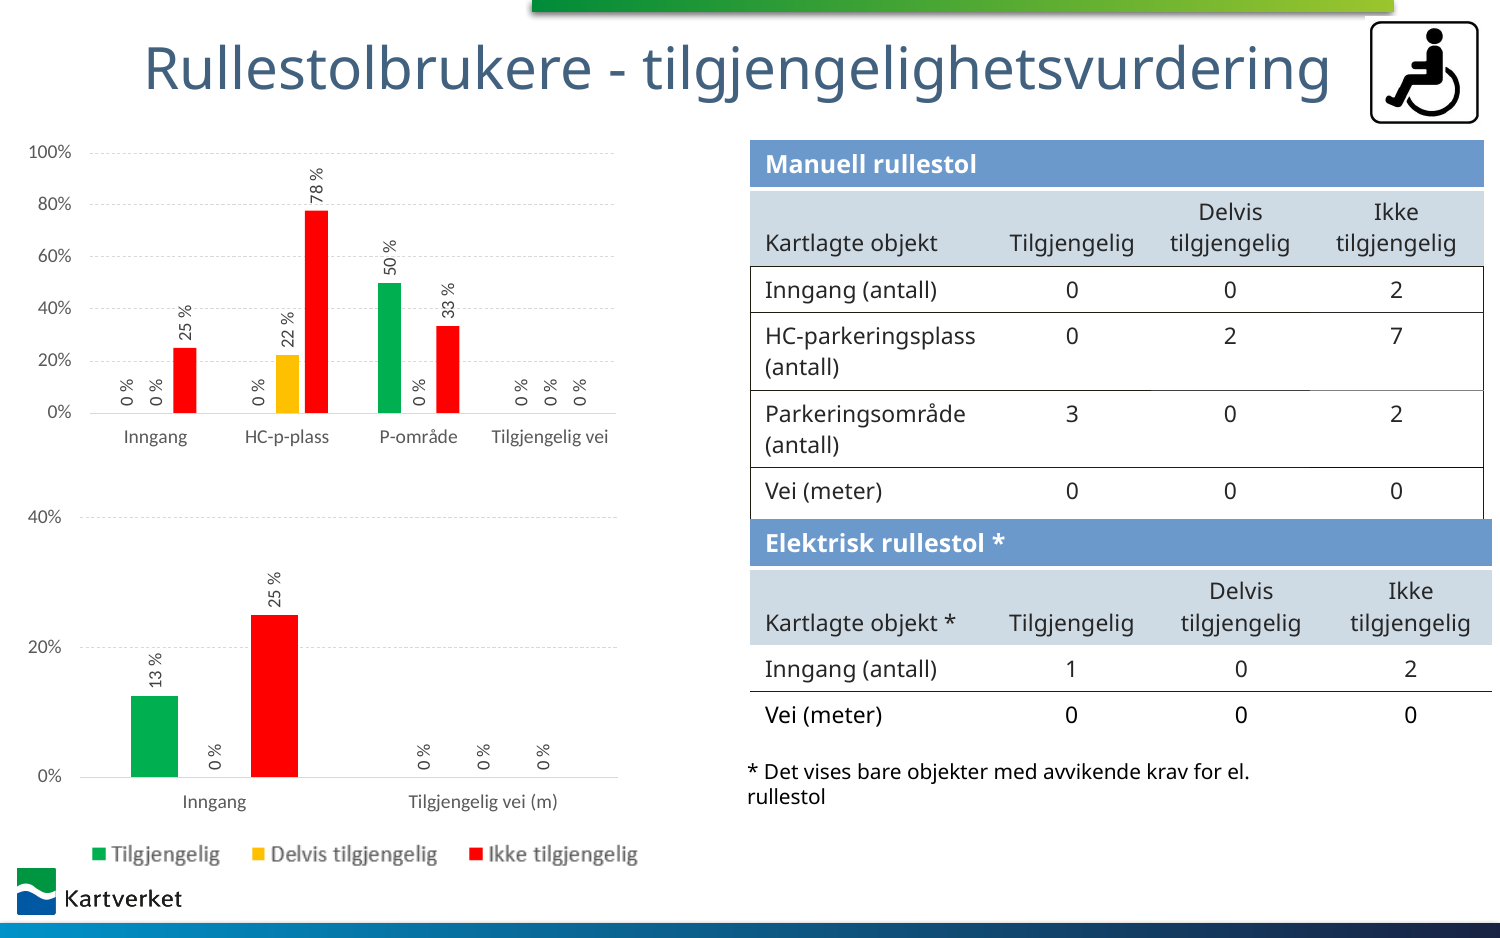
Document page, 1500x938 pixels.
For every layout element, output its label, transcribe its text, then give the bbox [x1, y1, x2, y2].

table_cell 7 [1310, 313, 1483, 390]
table_cell Parkeringsområde (antall) [751, 391, 994, 467]
table_cell 3 [994, 391, 1151, 467]
table_cell Vei (meter) [751, 468, 994, 519]
table_cell 0 [1151, 391, 1310, 467]
table_cell 2 [1330, 645, 1492, 691]
table_cell Delvis tilgjengelig [1151, 191, 1310, 266]
table_cell 0 [994, 313, 1151, 390]
table_header Manuell rullestol [750, 140, 1484, 187]
text_box * Det vises bare objekter med avvikende krav for el. rullestol [732, 751, 1317, 816]
table_cell Inngang (antall) [751, 267, 994, 312]
table_cell Delvis tilgjengelig [1153, 570, 1330, 645]
table_cell 1 [991, 645, 1153, 691]
table_cell Vei (meter) [750, 692, 991, 738]
text_box Rullestolbrukere - tilgjengelighetsvurdering [39, 12, 1348, 109]
table_cell 0 [994, 267, 1151, 312]
picture [20, 499, 630, 822]
table_cell 0 [1151, 267, 1310, 312]
table_cell 0 [991, 692, 1153, 738]
table_cell 2 [1151, 313, 1310, 390]
table_header Elektrisk rullestol * [750, 519, 1492, 566]
table_cell 0 [1310, 468, 1483, 519]
table_cell Tilgjengelig [994, 191, 1151, 266]
picture [20, 135, 629, 457]
picture [86, 838, 643, 870]
table_cell Ikke tilgjengelig [1330, 570, 1492, 645]
table_cell Kartlagte objekt [750, 191, 994, 266]
table_cell Tilgjengelig [991, 570, 1153, 645]
table_cell 2 [1310, 267, 1483, 312]
table_cell Ikke tilgjengelig [1310, 191, 1484, 266]
table_cell HC-parkeringsplass (antall) [751, 313, 994, 390]
table_cell 0 [994, 468, 1151, 519]
table_cell 2 [1310, 391, 1483, 467]
picture [1365, 16, 1484, 129]
table_cell Kartlagte objekt * [750, 570, 991, 645]
table_cell 0 [1330, 692, 1492, 738]
table_cell 0 [1153, 645, 1330, 691]
table_cell 0 [1153, 692, 1330, 738]
table_cell Inngang (antall) [750, 645, 991, 691]
table_cell 0 [1151, 468, 1310, 519]
